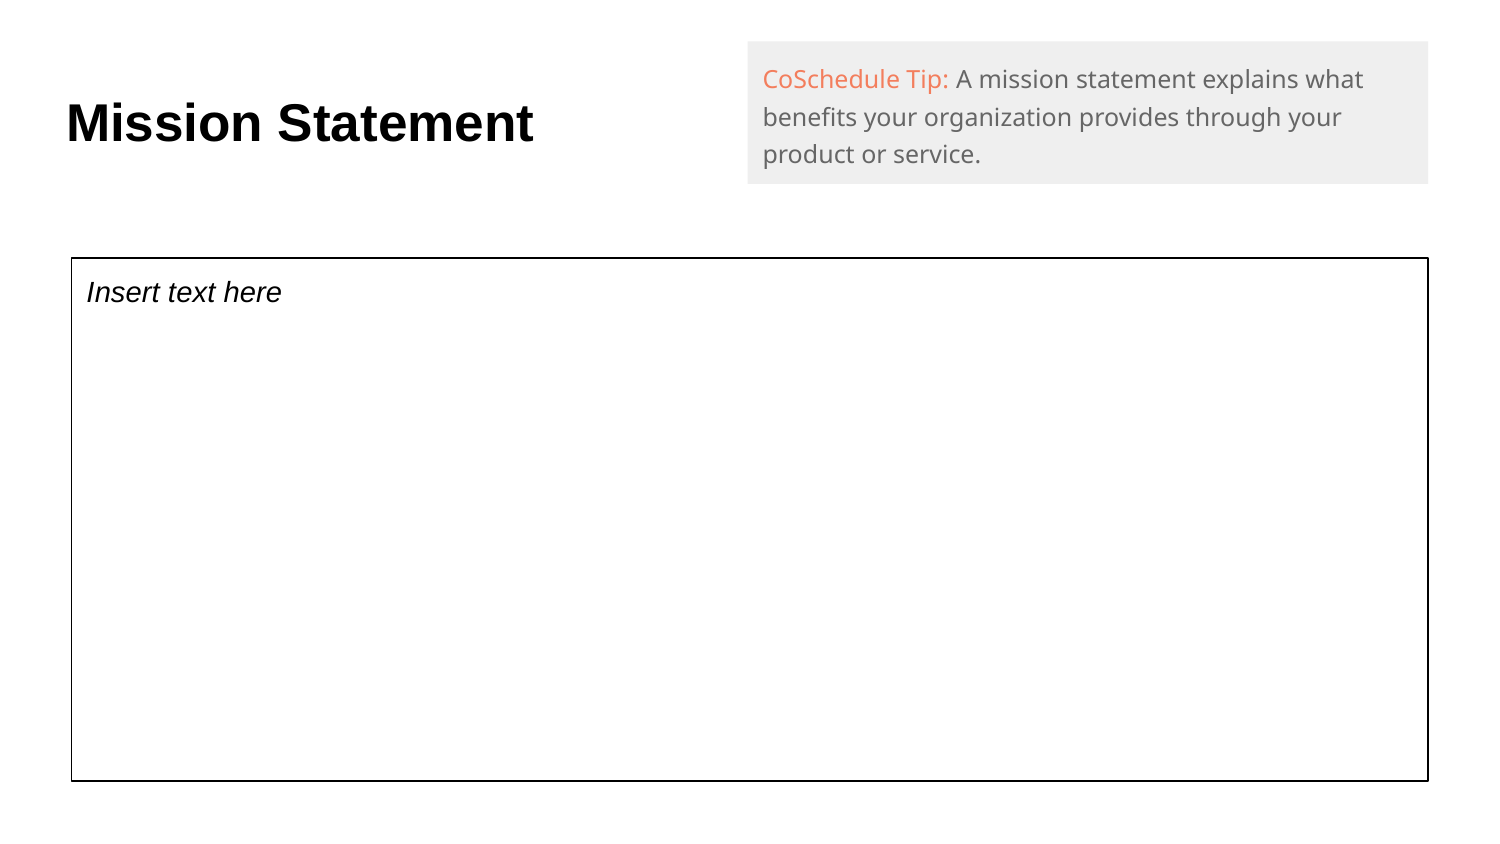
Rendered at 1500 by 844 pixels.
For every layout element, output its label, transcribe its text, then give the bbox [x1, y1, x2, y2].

text_box Insert text here [71, 257, 1429, 782]
title Mission Statement [51, 72, 747, 167]
list CoSchedule Tip: A mission statement explains what benefits your organization provides through your product or service. [747, 41, 1429, 184]
